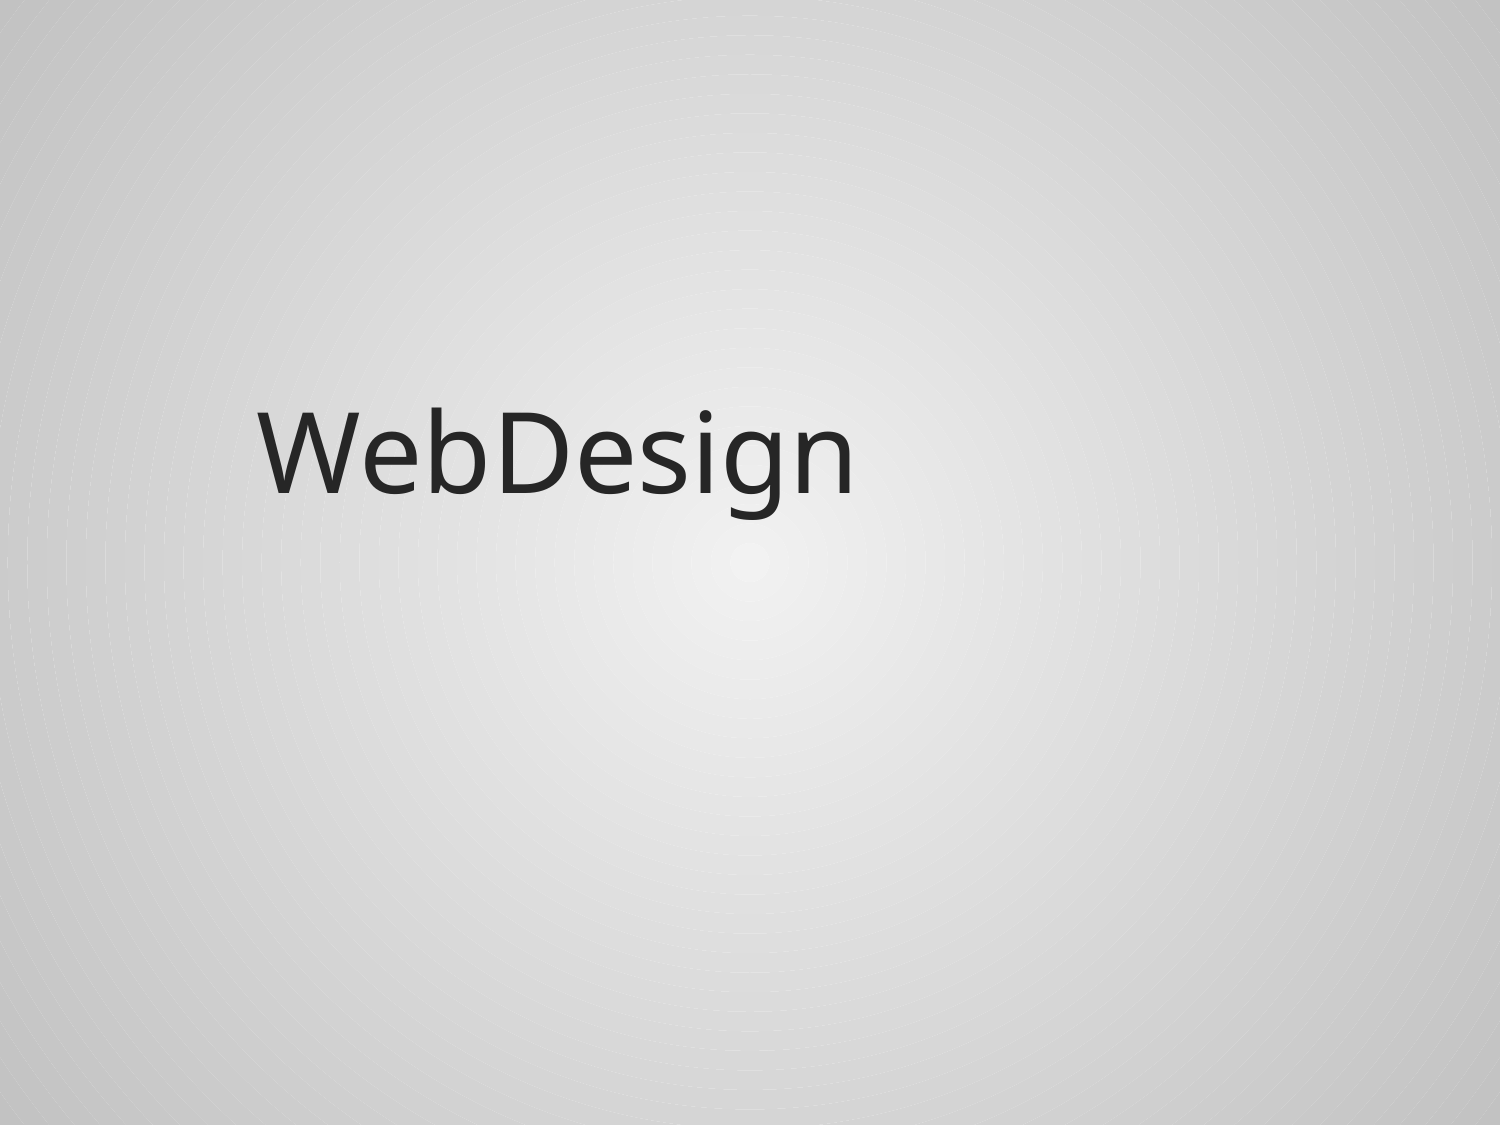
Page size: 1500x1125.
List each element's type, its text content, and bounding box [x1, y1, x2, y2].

text_box WebDesign [242, 373, 1093, 524]
